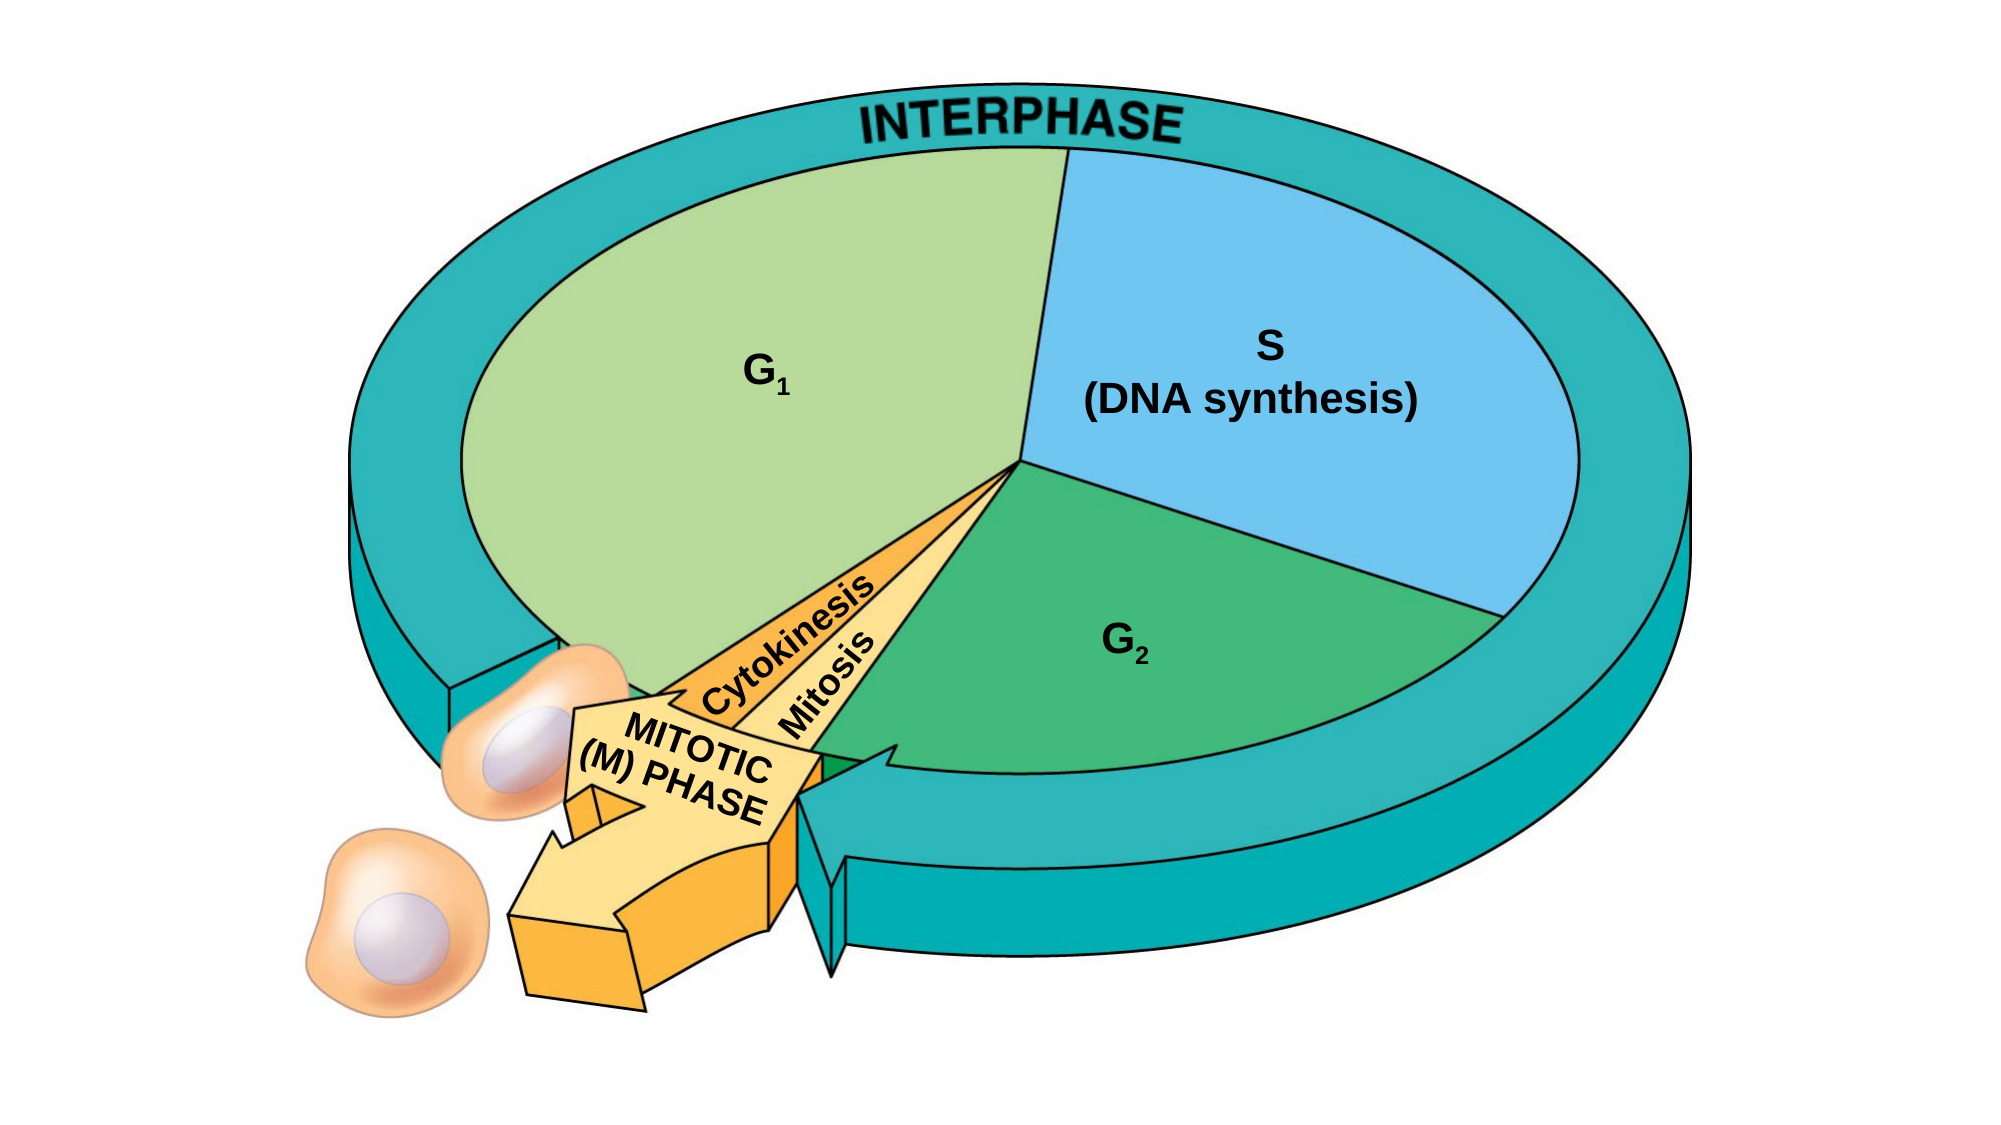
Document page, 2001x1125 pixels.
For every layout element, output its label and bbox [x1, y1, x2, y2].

picture [298, 74, 1702, 1027]
